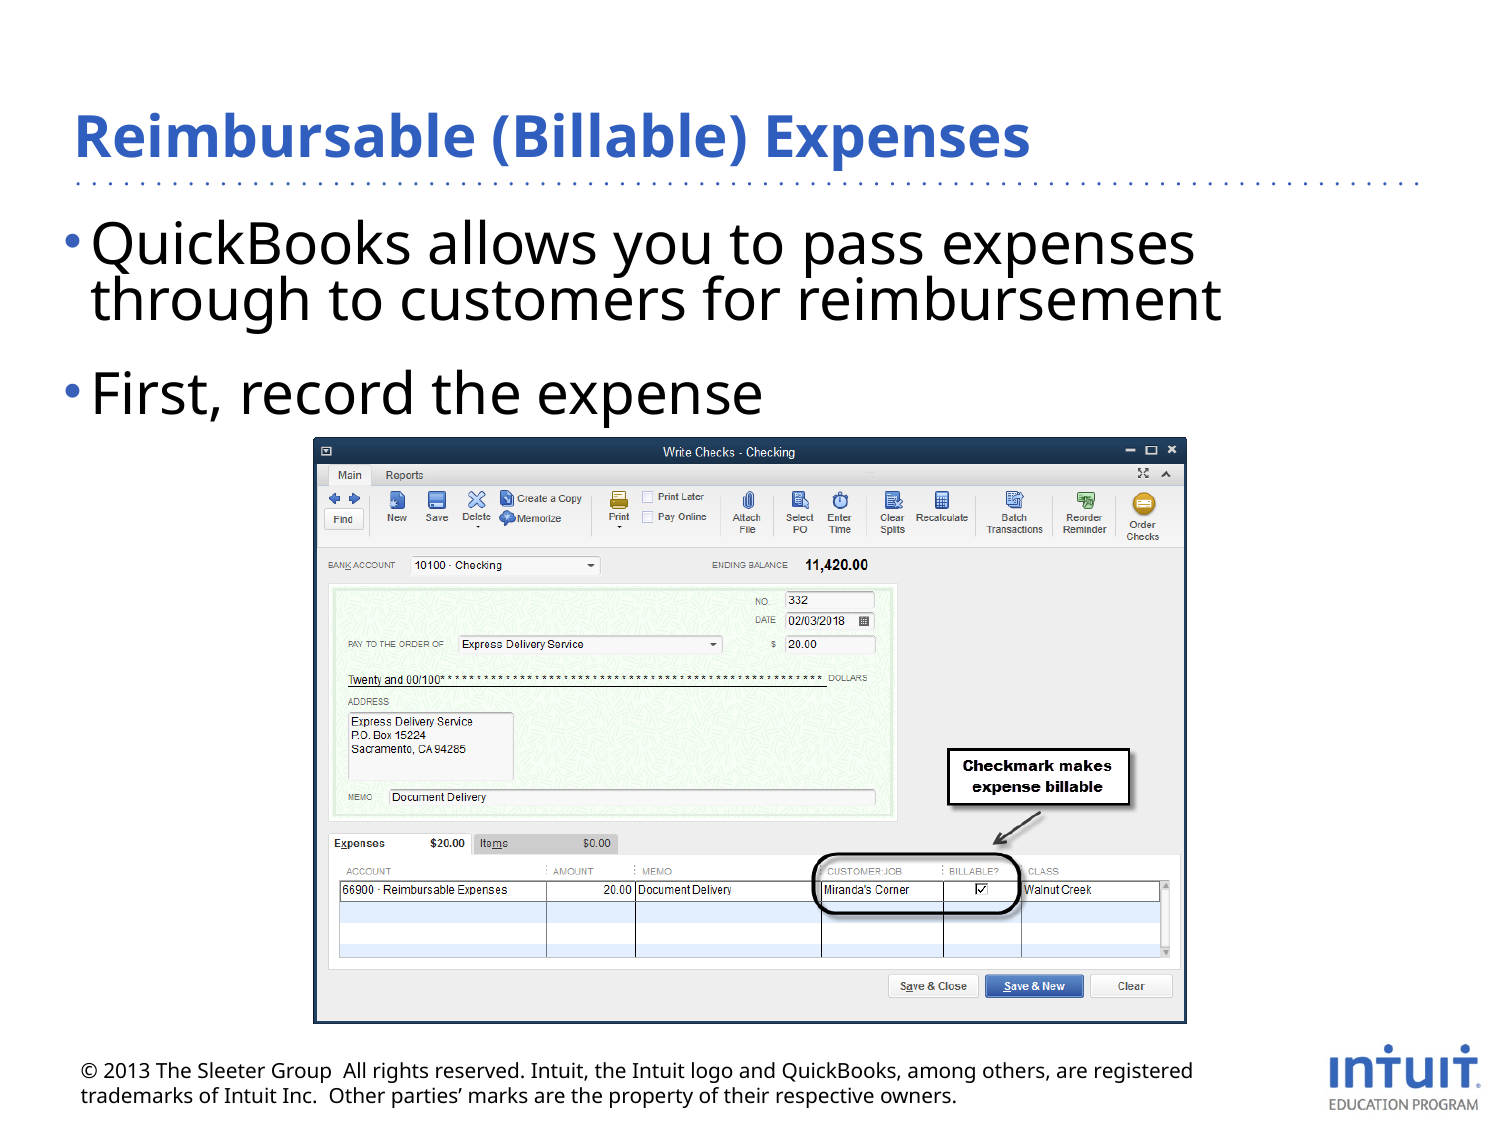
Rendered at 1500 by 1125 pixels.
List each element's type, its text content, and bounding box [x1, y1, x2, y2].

title Reimbursable (Billable) Expenses [73, 62, 1424, 169]
list QuickBooks allows you to pass expenses through to customers for reimbursement First, record the expense [62, 212, 1425, 975]
picture [312, 437, 1187, 1024]
picture [1325, 1039, 1485, 1116]
